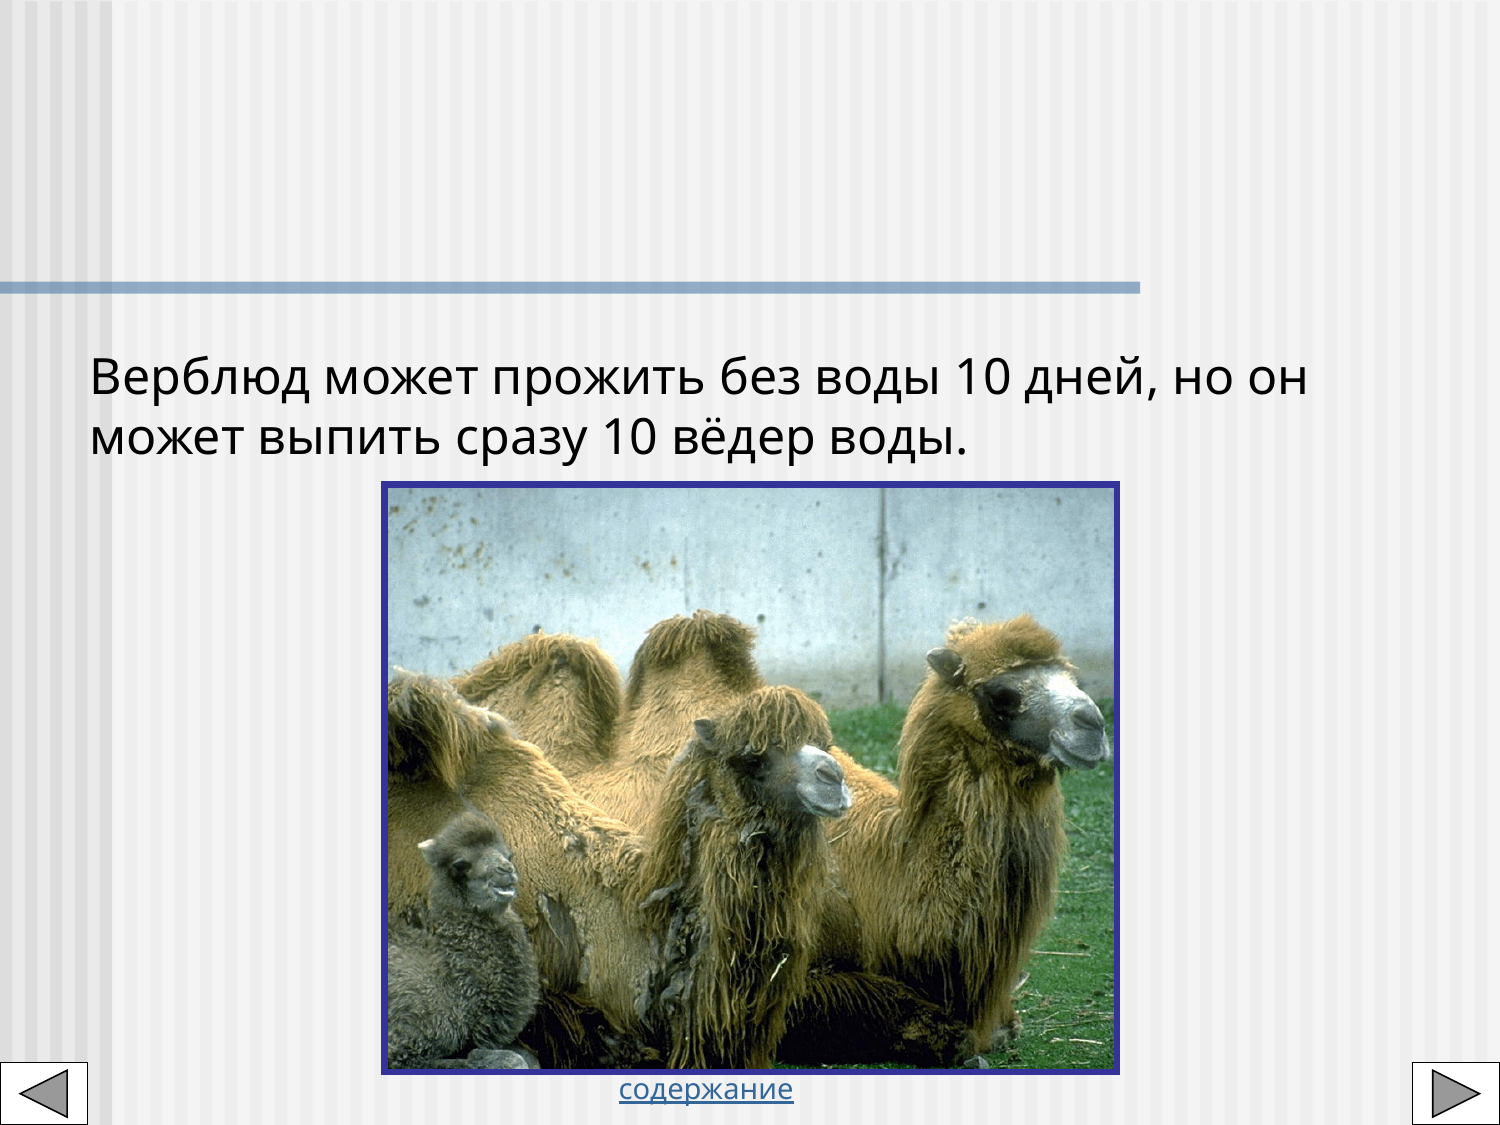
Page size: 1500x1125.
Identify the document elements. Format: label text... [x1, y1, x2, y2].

picture [387, 487, 1115, 1070]
text_box Верблюд может прожить без воды 10 дней, но он может выпить сразу 10 вёдер воды. [75, 337, 1450, 473]
text_box содержание [587, 1079, 825, 1117]
text_box [0, 1062, 88, 1125]
text_box [1412, 1062, 1500, 1125]
